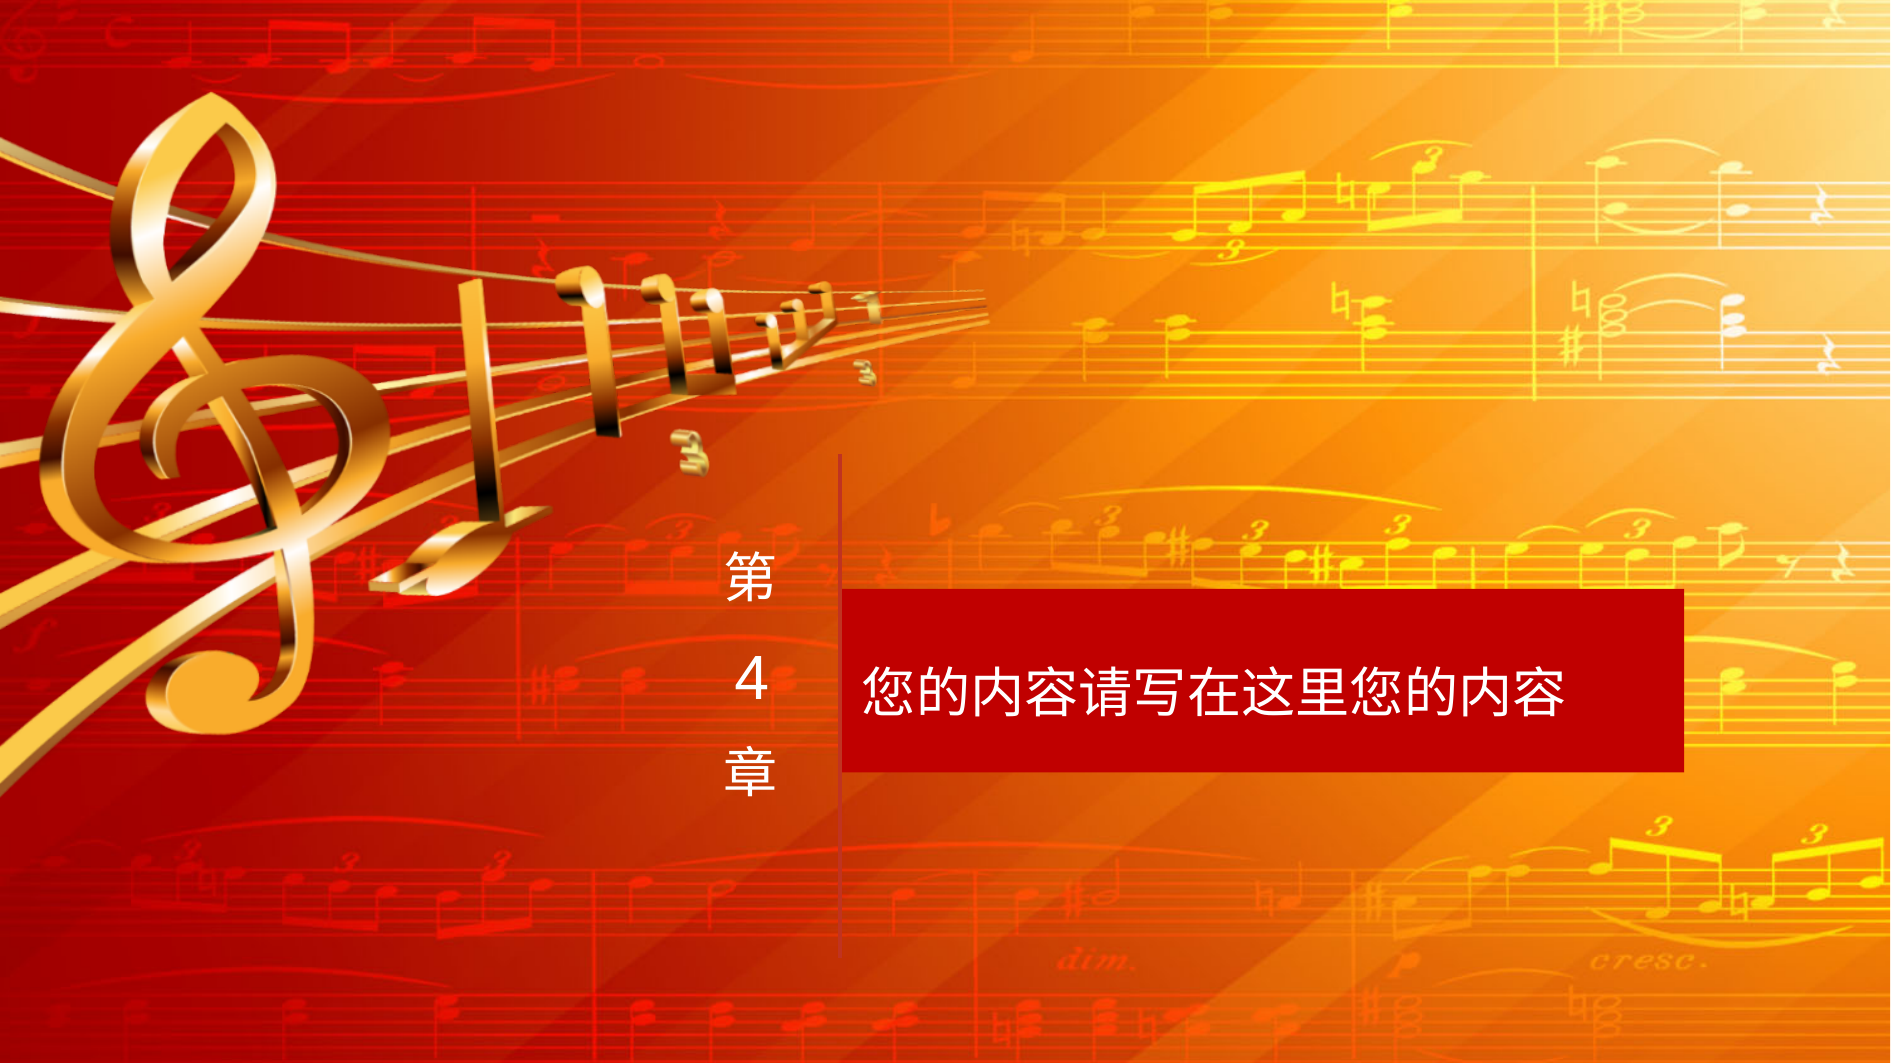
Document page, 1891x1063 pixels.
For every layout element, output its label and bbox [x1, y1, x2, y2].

text_box [663, 536, 840, 853]
picture [0, 0, 1891, 1063]
